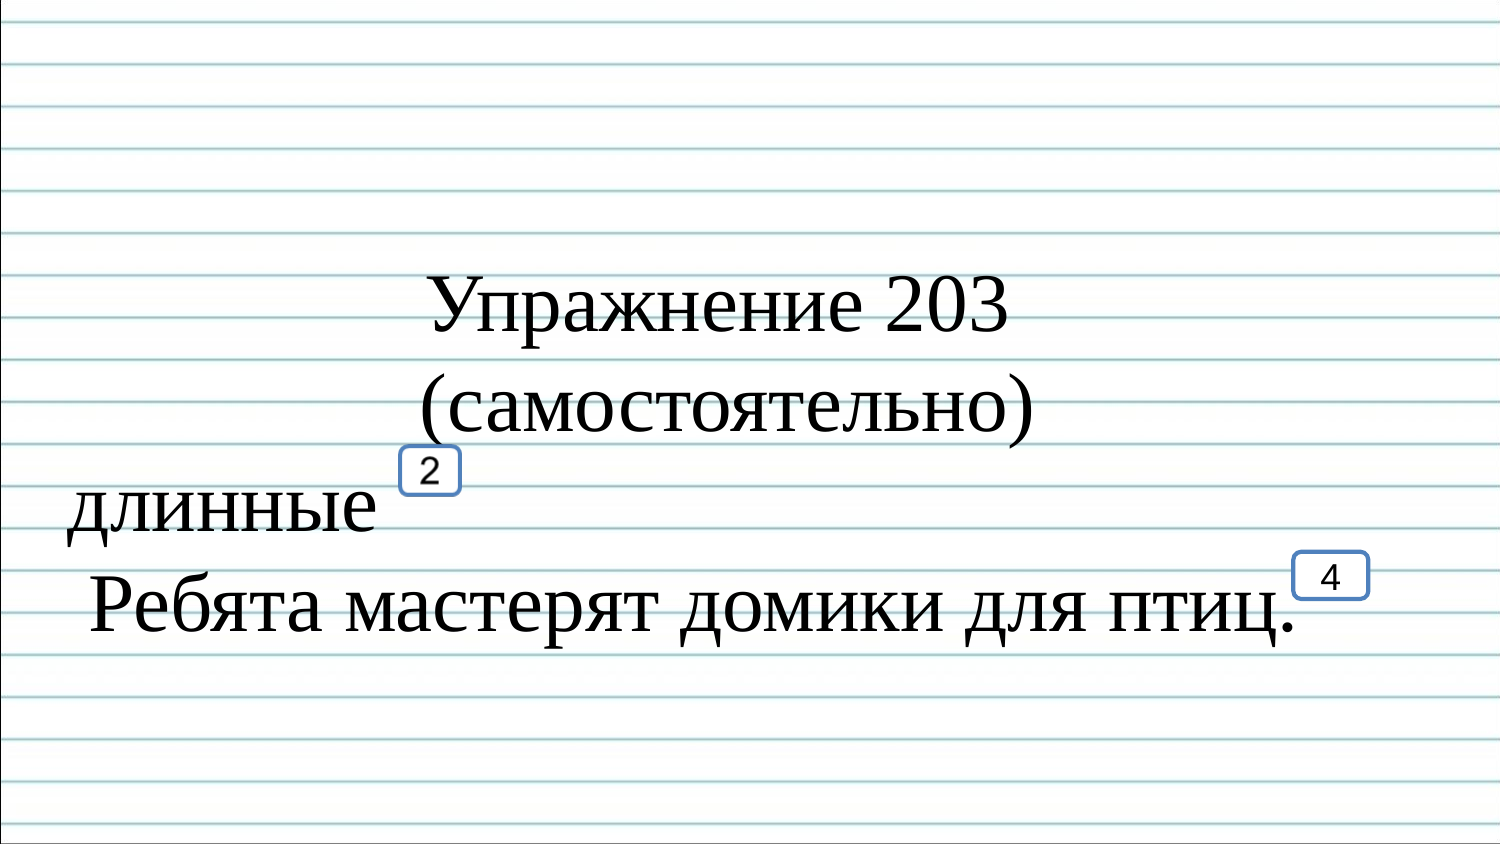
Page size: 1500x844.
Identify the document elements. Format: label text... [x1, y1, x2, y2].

picture [0, 0, 1500, 844]
text_box 4 [1291, 549, 1371, 602]
text_box Упражнение 203 (самостоятельно) длинные Ребята мастерят домики для птиц. [53, 211, 1403, 768]
